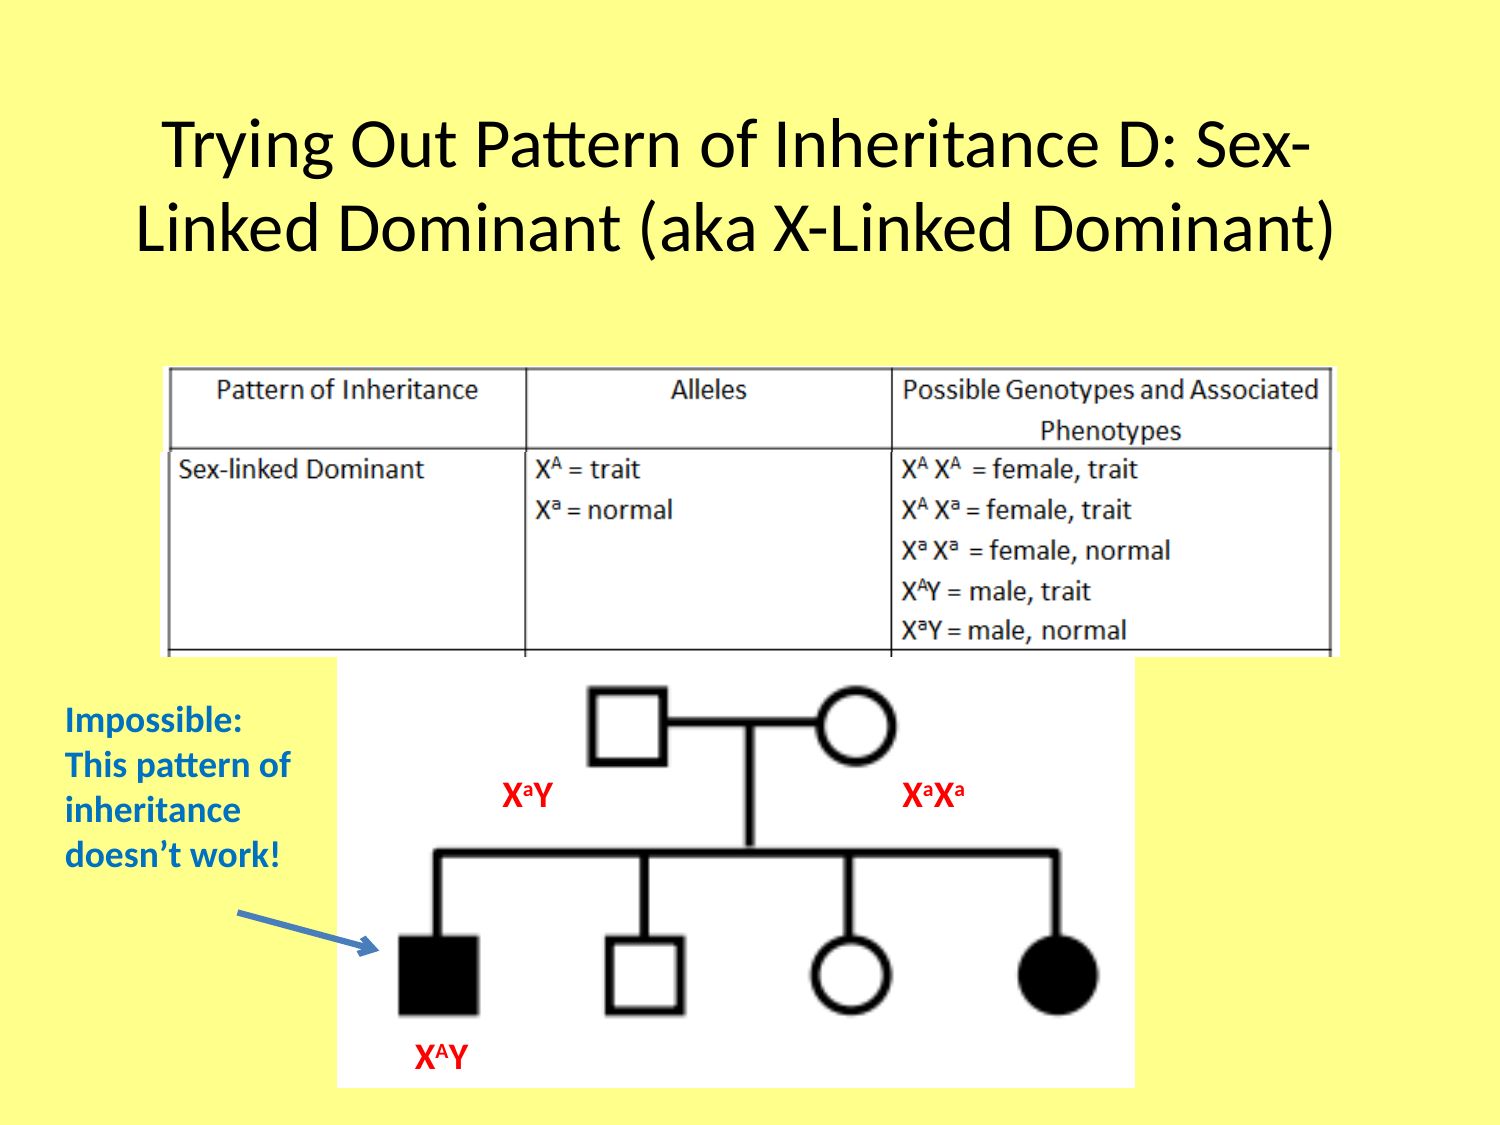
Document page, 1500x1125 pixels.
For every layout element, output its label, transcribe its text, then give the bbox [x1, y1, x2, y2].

picture [160, 365, 1340, 1088]
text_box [237, 912, 380, 951]
title Trying Out Pattern of Inheritance D: Sex-Linked Dominant (aka X-Linked Dominant) [62, 87, 1413, 275]
text_box Impossible: This pattern of inheritance doesn’t work! [50, 687, 313, 883]
